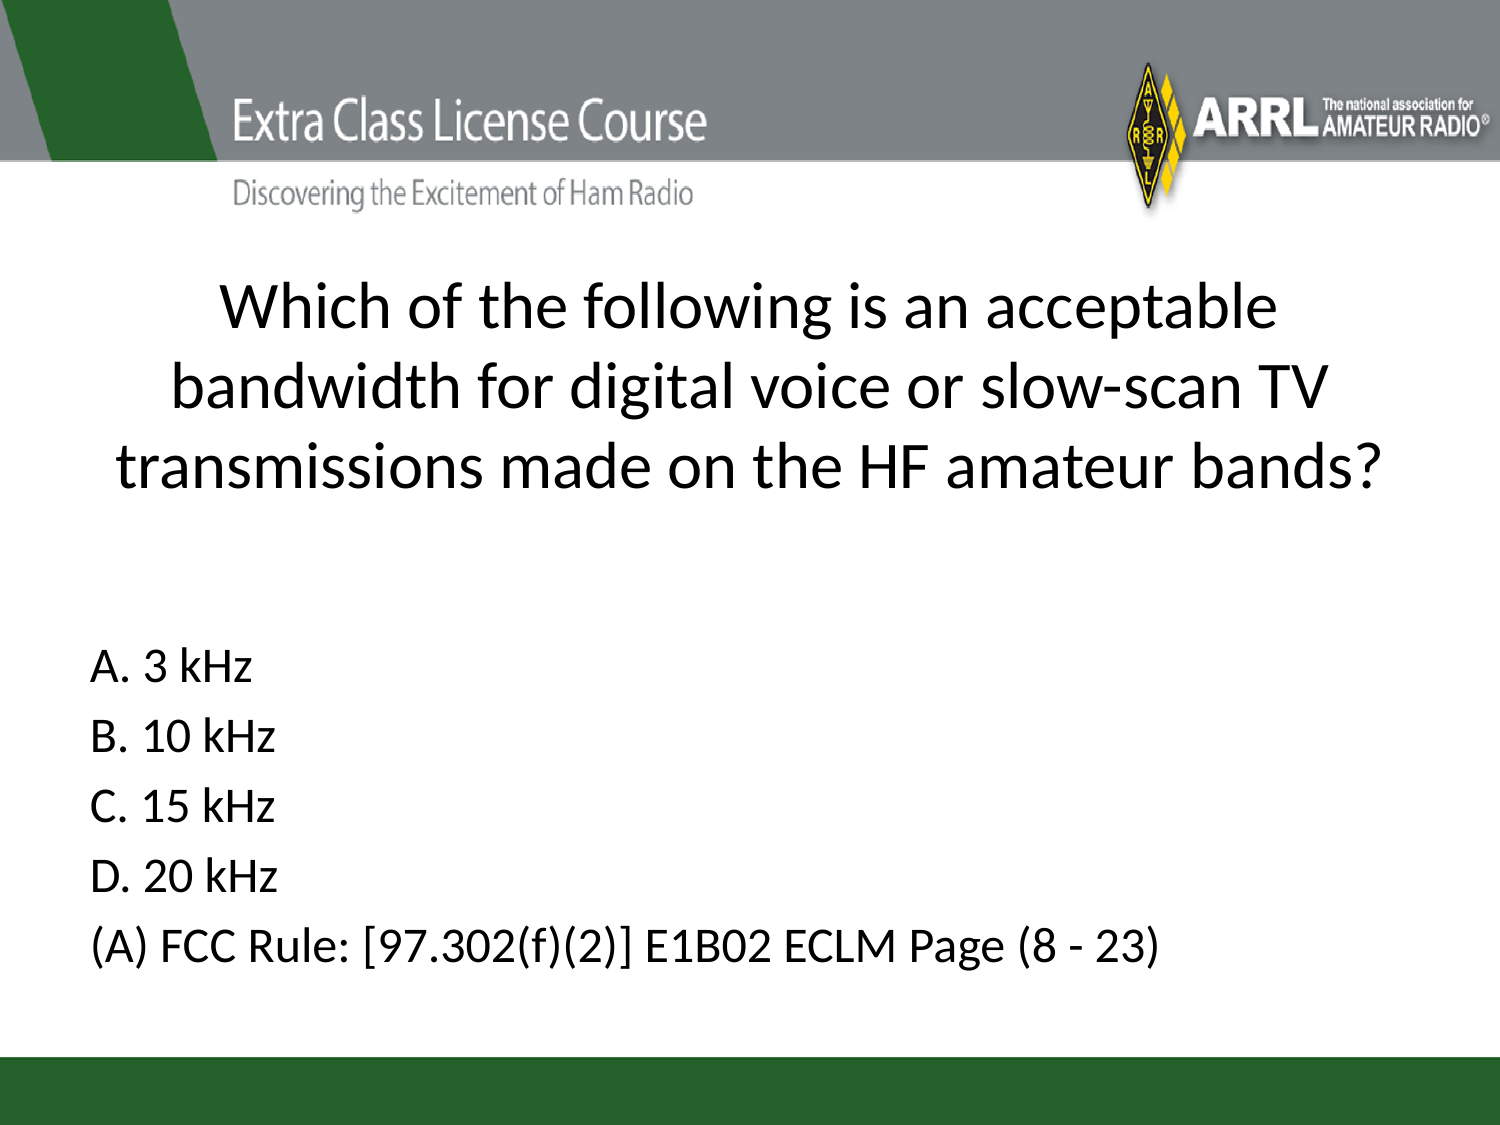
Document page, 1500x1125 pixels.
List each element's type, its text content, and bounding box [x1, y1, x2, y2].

picture [0, 0, 1500, 1125]
list A. 3 kHz B. 10 kHz C. 15 kHz D. 20 kHz (A) FCC Rule: [97.302(f)(2)] E1B02 ECLM Page (8 - 23) [75, 624, 1425, 1000]
title Which of the following is an acceptable bandwidth for digital voice or slow-scan TV transmissions made on the HF amateur bands? [75, 254, 1425, 443]
